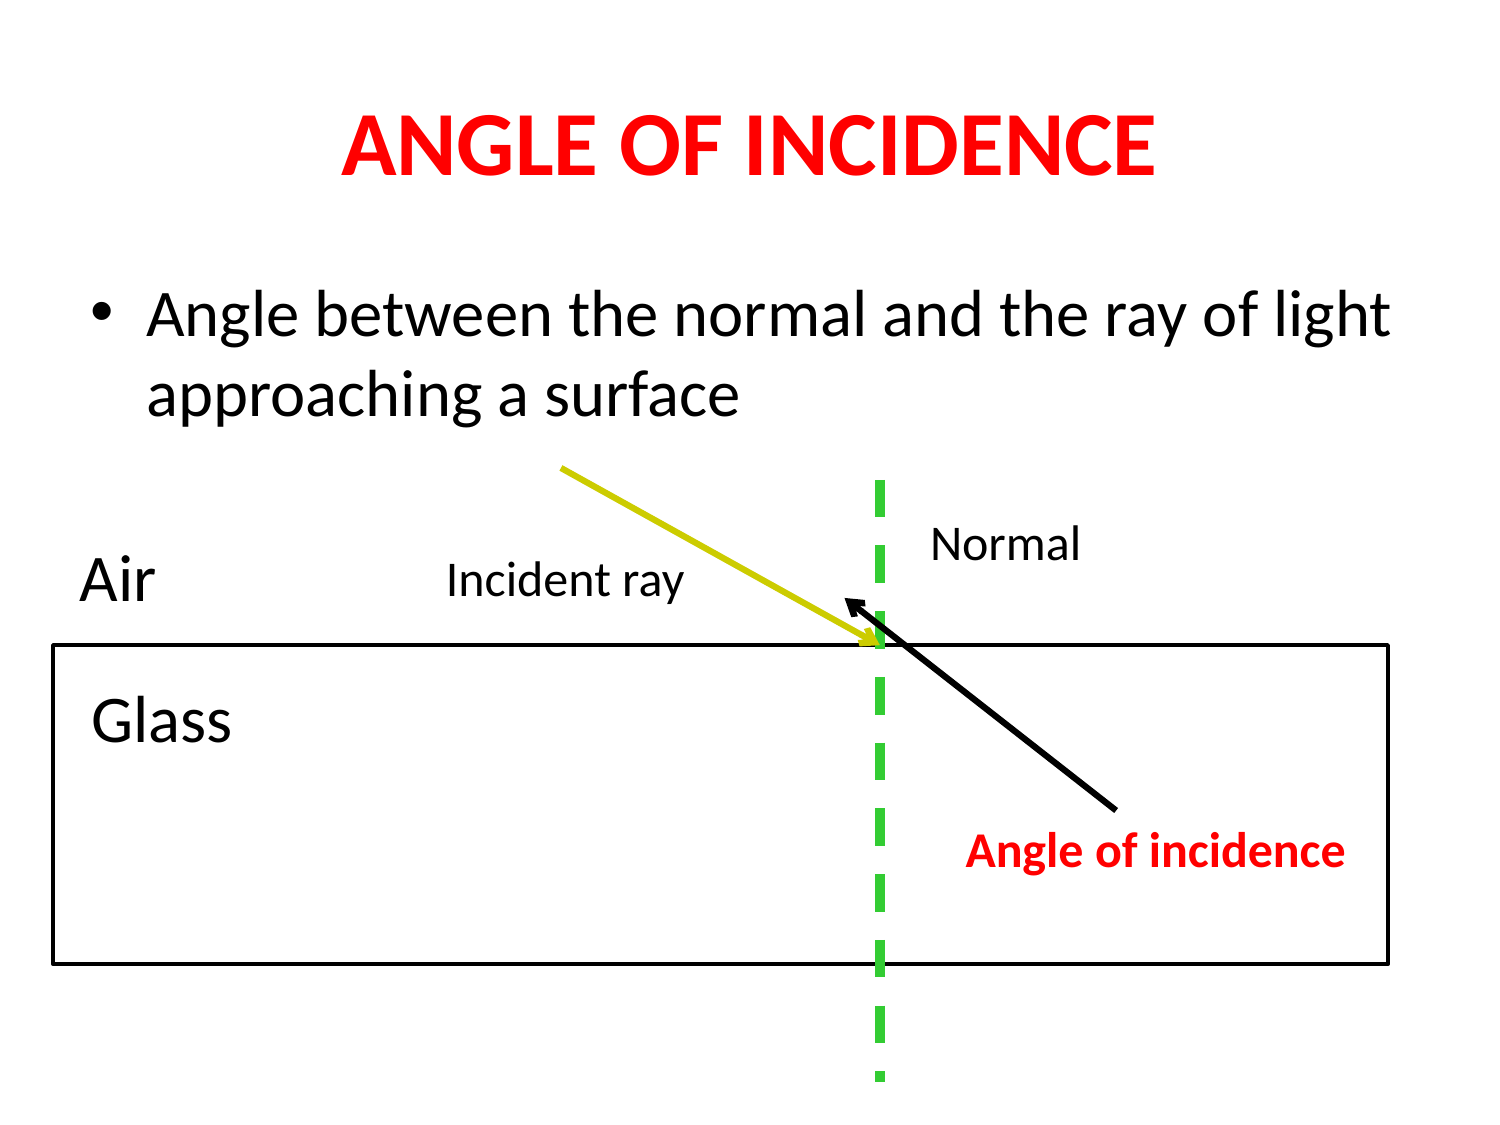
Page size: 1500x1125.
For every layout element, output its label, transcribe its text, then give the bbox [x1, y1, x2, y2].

list Angle between the normal and the ray of light approaching a surface [75, 262, 1425, 1005]
text_box Air [64, 527, 195, 622]
title ANGLE OF INCIDENCE [75, 45, 1425, 233]
text_box [51, 643, 1390, 966]
text_box Glass [76, 668, 302, 764]
text_box Angle of incidence [950, 810, 1376, 886]
text_box Normal [915, 503, 1140, 579]
text_box Incident ray [431, 538, 555, 614]
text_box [844, 597, 1117, 811]
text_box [560, 467, 881, 646]
